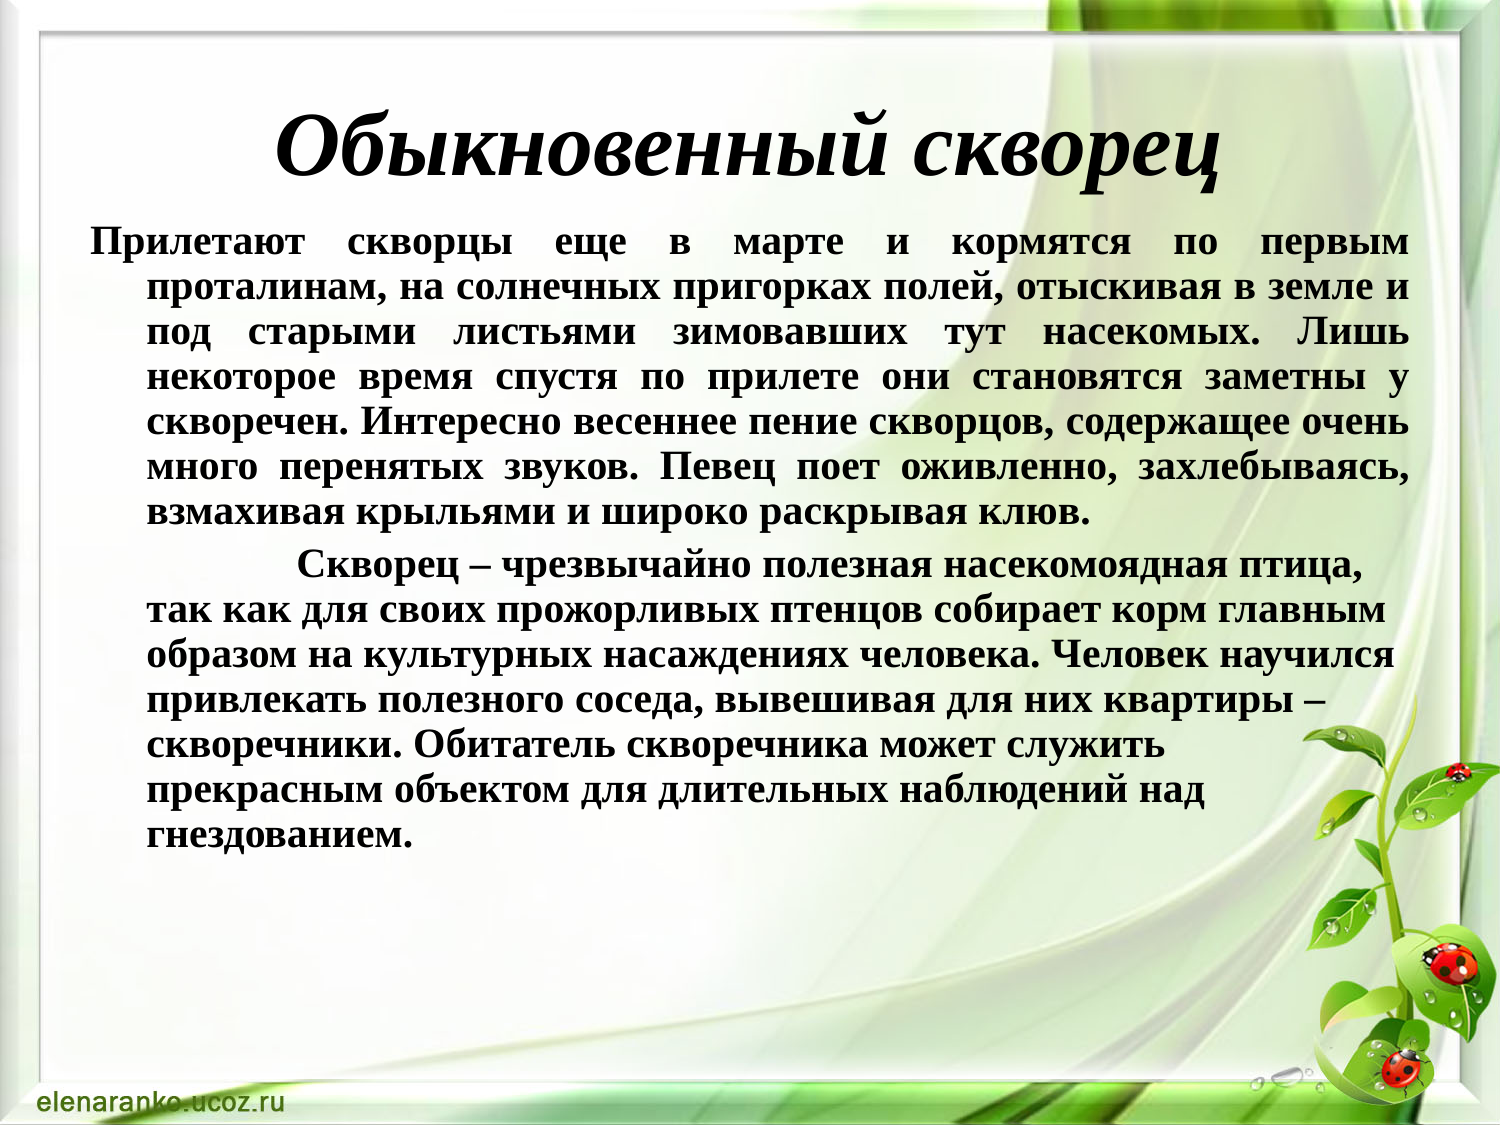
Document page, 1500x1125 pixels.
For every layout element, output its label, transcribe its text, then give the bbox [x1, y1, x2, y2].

list Прилетают скворцы еще в марте и кормятся по первым проталинам, на солнечных пригорках полей, отыскивая в земле и под старыми листьями зимовавших тут насекомых. Лишь некоторое время спустя по прилете они становятся заметны у скворечен. Интересно весеннее пение скворцов, содержащее очень много перенятых звуков. Певец поет оживленно, захлебываясь, взмахивая крыльями и широко раскрывая клюв. Скворец – чрезвычайно полезная насекомоядная птица, так как для своих прожорливых птенцов собирает корм главным образом на культурных насаждениях человека. Человек научился привлекать полезного соседа, вывешивая для них квартиры – скворечники. Обитатель скворечника может служить прекрасным объектом для длительных наблюдений над гнездованием. [75, 210, 1425, 1005]
title Обыкновенный скворец [75, 45, 1425, 210]
picture [0, 0, 1500, 1125]
